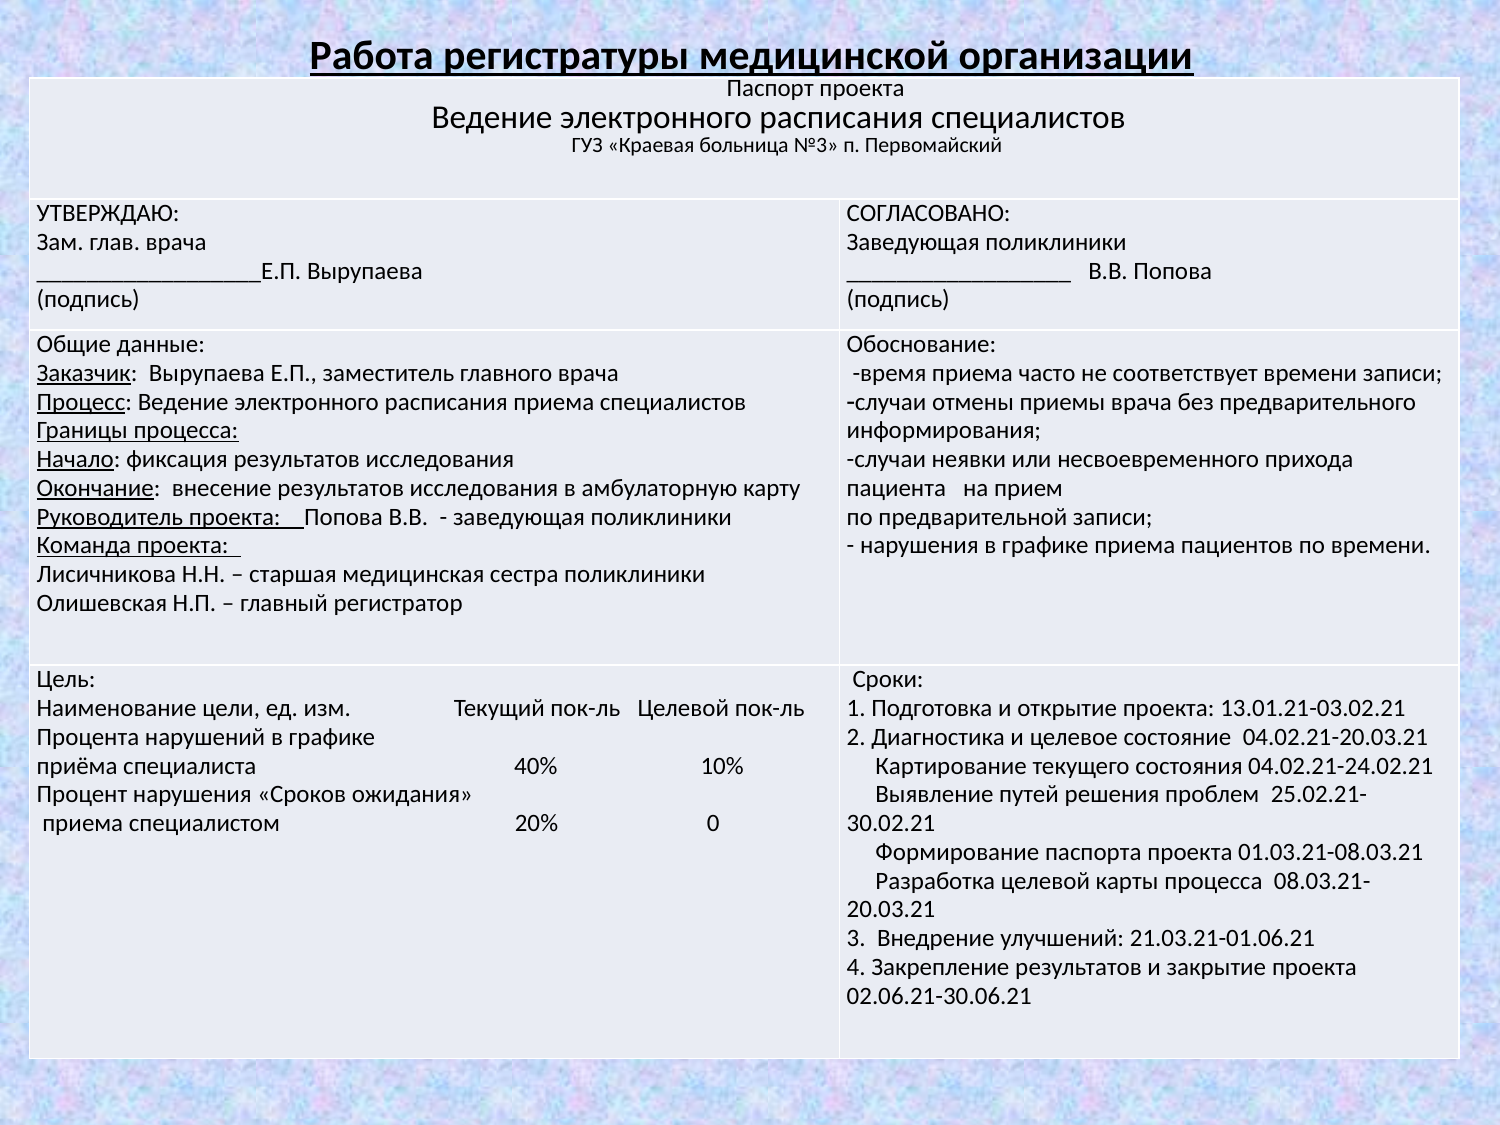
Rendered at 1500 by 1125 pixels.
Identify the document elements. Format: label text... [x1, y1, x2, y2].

table_cell Цель: Наименование цели, ед. изм. Текущий пок-ль Целевой пок-ль Процента нарушений в графике приёма специалиста 40% 10% Процент нарушения «Сроков ожидания» приема специалистом 20% 0 [30, 666, 839, 1058]
picture [0, 0, 1500, 1125]
table_cell СОГЛАСОВАНО: Заведующая поликлиники __________________ В.В. Попова (подпись) [840, 200, 1458, 329]
table_cell УТВЕРЖДАЮ: Зам. глав. врача __________________Е.П. Вырупаева (подпись) [30, 200, 839, 329]
title Работа регистратуры медицинской организации [76, 30, 1427, 76]
table_cell Сроки: 1. Подготовка и открытие проекта: 13.01.21-03.02.21 2. Диагностика и целевое состояние 04.02.21-20.03.21 Картирование текущего состояния 04.02.21-24.02.21 Выявление путей решения проблем 25.02.21-30.02.21 Формирование паспорта проекта 01.03.21-08.03.21 Разработка целевой карты процесса 08.03.21-20.03.21 3. Внедрение улучшений: 21.03.21-01.06.21 4. Закрепление результатов и закрытие проекта 02.06.21-30.06.21 [840, 666, 1458, 1058]
table_cell Обоснование: -время приема часто не соответствует времени записи; случаи отмены приемы врача без предварительного информирования; -случаи неявки или несвоевременного прихода пациента на прием по предварительной записи; - нарушения в графике приема пациентов по времени. [840, 331, 1458, 664]
table_header Паспорт проекта Ведение электронного расписания специалистов ГУЗ «Краевая больница №3» п. Первомайский [30, 79, 1458, 198]
table_cell Общие данные: Заказчик: Вырупаева Е.П., заместитель главного врача Процесс: Ведение электронного расписания приема специалистов Границы процесса: Начало: фиксация результатов исследования Окончание: внесение результатов исследования в амбулаторную карту Руководитель проекта: Попова В.В. - заведующая поликлиники Команда проекта: Лисичникова Н.Н. – старшая медицинская сестра поликлиники Олишевская Н.П. – главный регистратор [30, 331, 839, 664]
